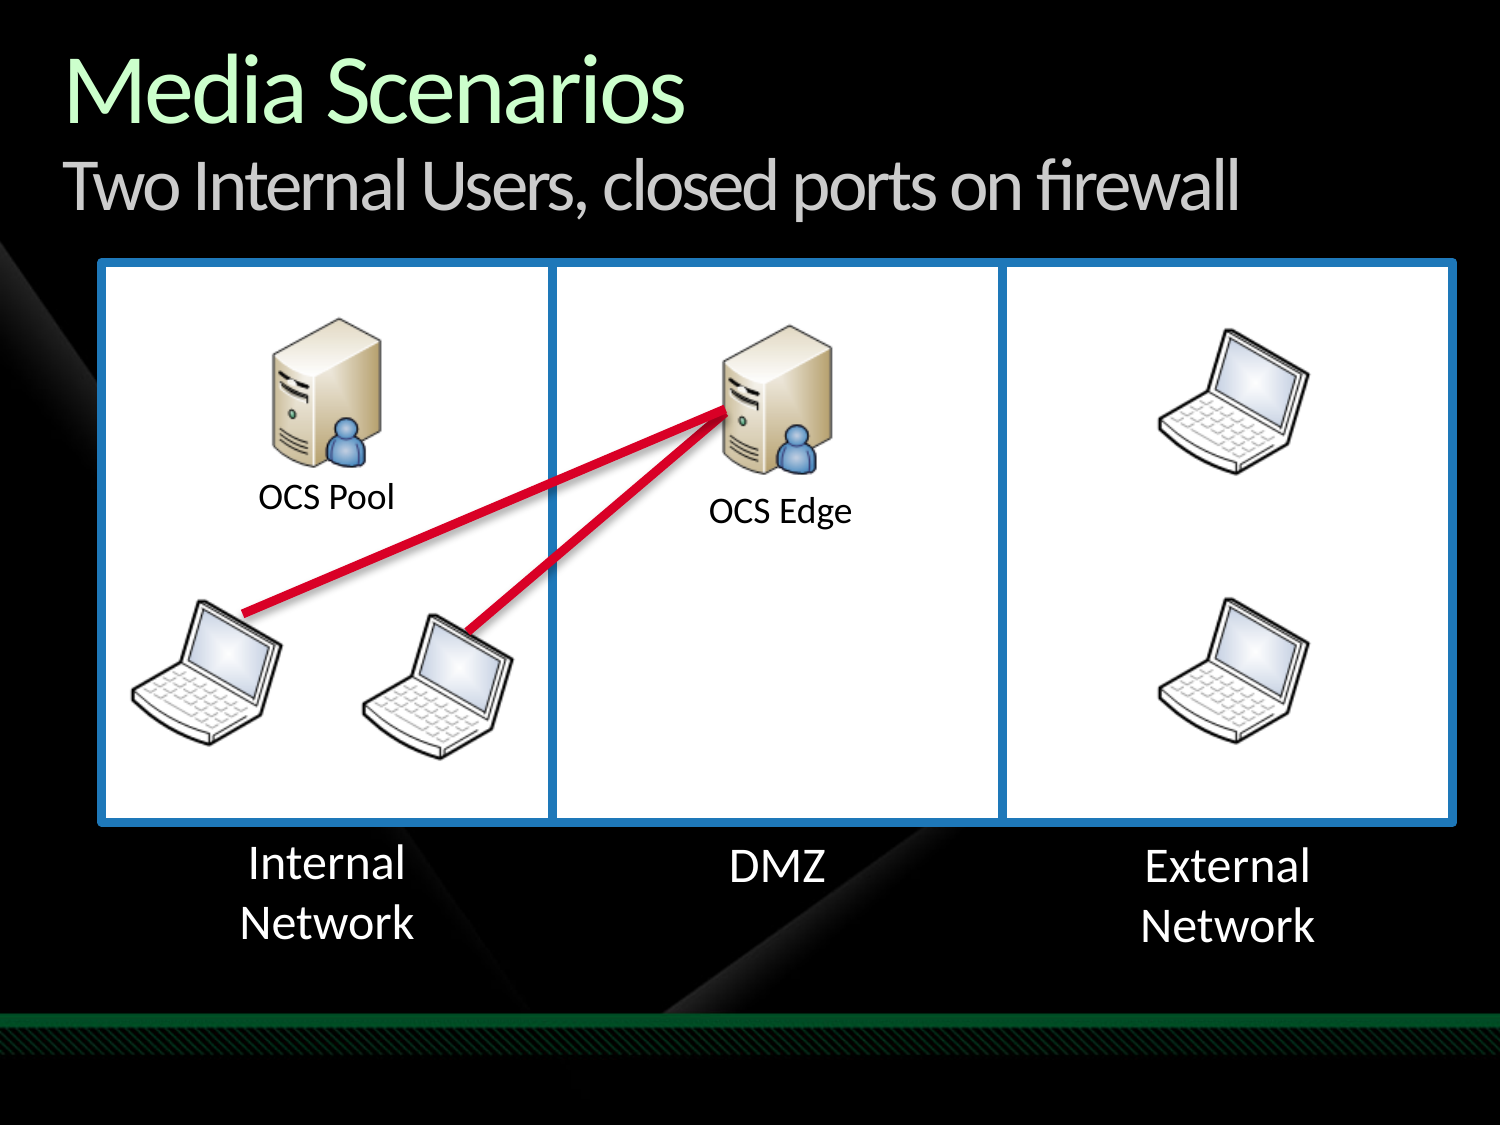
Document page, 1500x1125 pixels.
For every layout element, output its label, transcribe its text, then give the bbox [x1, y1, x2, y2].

text_box DMZ [617, 824, 937, 900]
text_box [548, 258, 1000, 827]
text_box [97, 258, 550, 827]
text_box OCS Edge [732, 478, 868, 539]
title Media Scenarios Two Internal Users, closed ports on firewall [62, 37, 1438, 229]
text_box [242, 408, 726, 615]
text_box Internal Network [167, 822, 487, 957]
picture [0, 0, 1500, 1125]
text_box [467, 624, 726, 633]
text_box External Network [1068, 824, 1388, 960]
text_box [998, 258, 1457, 827]
